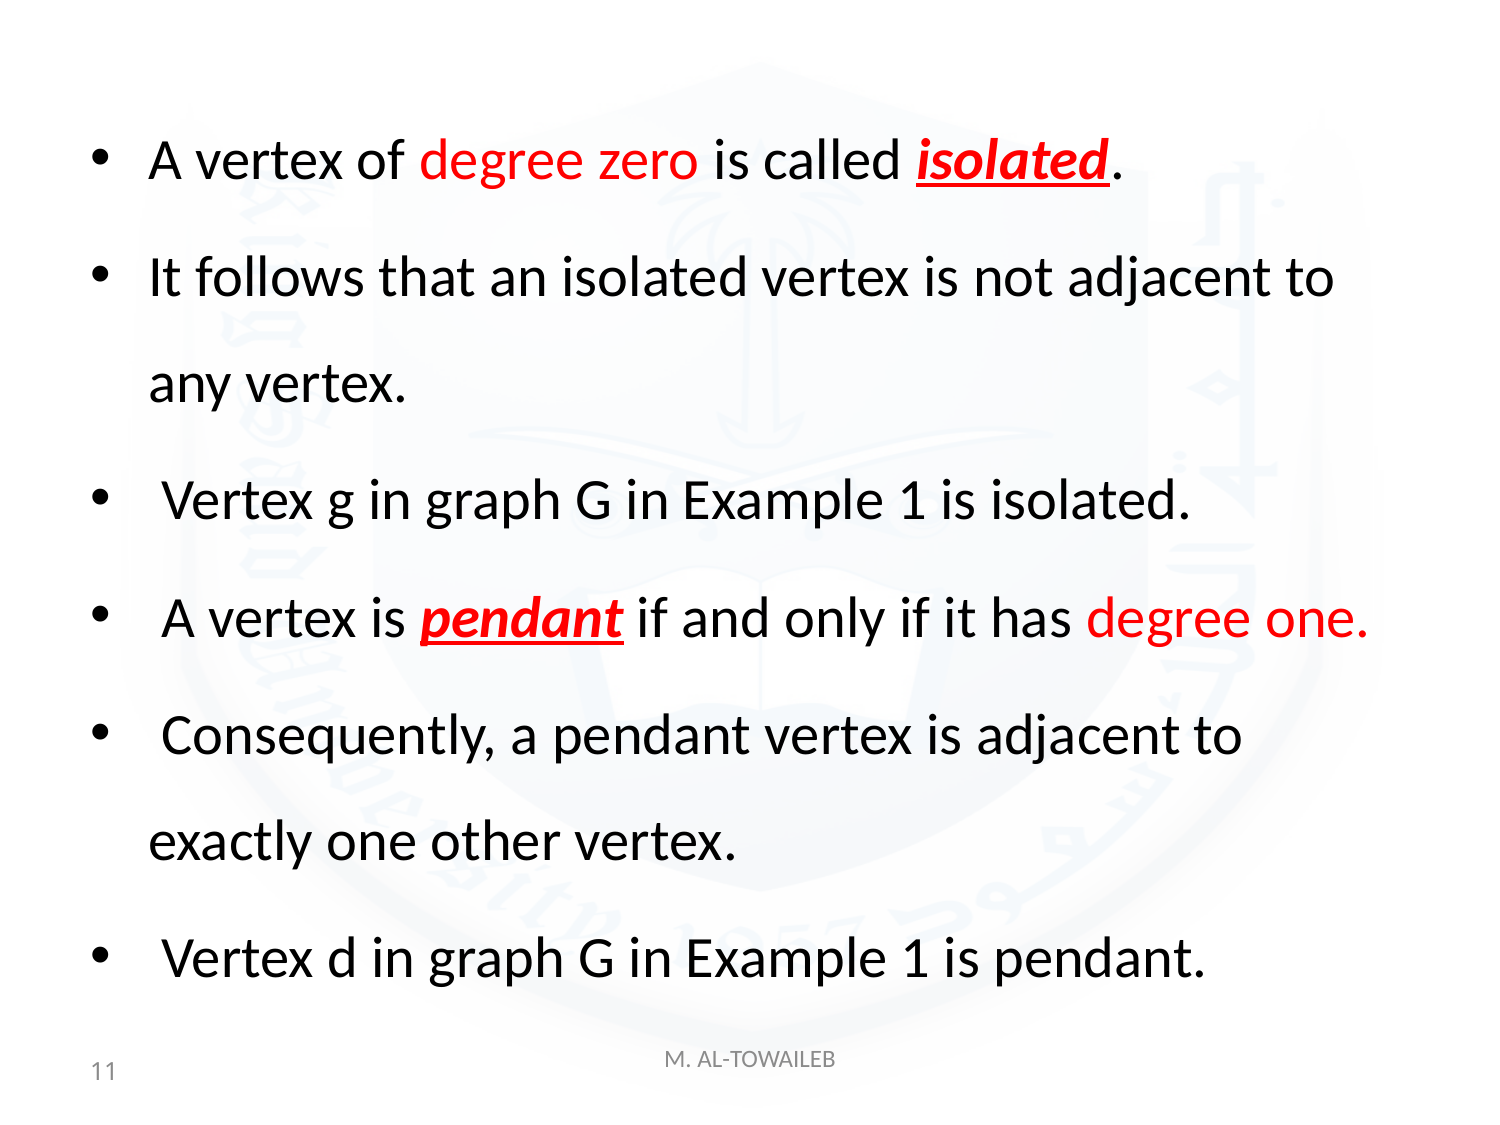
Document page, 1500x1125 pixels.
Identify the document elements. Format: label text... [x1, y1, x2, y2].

list A vertex of degree zero is called isolated. It follows that an isolated vertex is not adjacent to any vertex. Vertex g in graph G in Example 1 is isolated. A vertex is pendant if and only if it has degree one. Consequently, a pendant vertex is adjacent to exactly one other vertex. Vertex d in graph G in Example 1 is pendant. [75, 78, 1425, 1005]
footer M. AL-TOWAILEB [512, 1042, 988, 1103]
slide_number 11 [75, 1042, 425, 1103]
